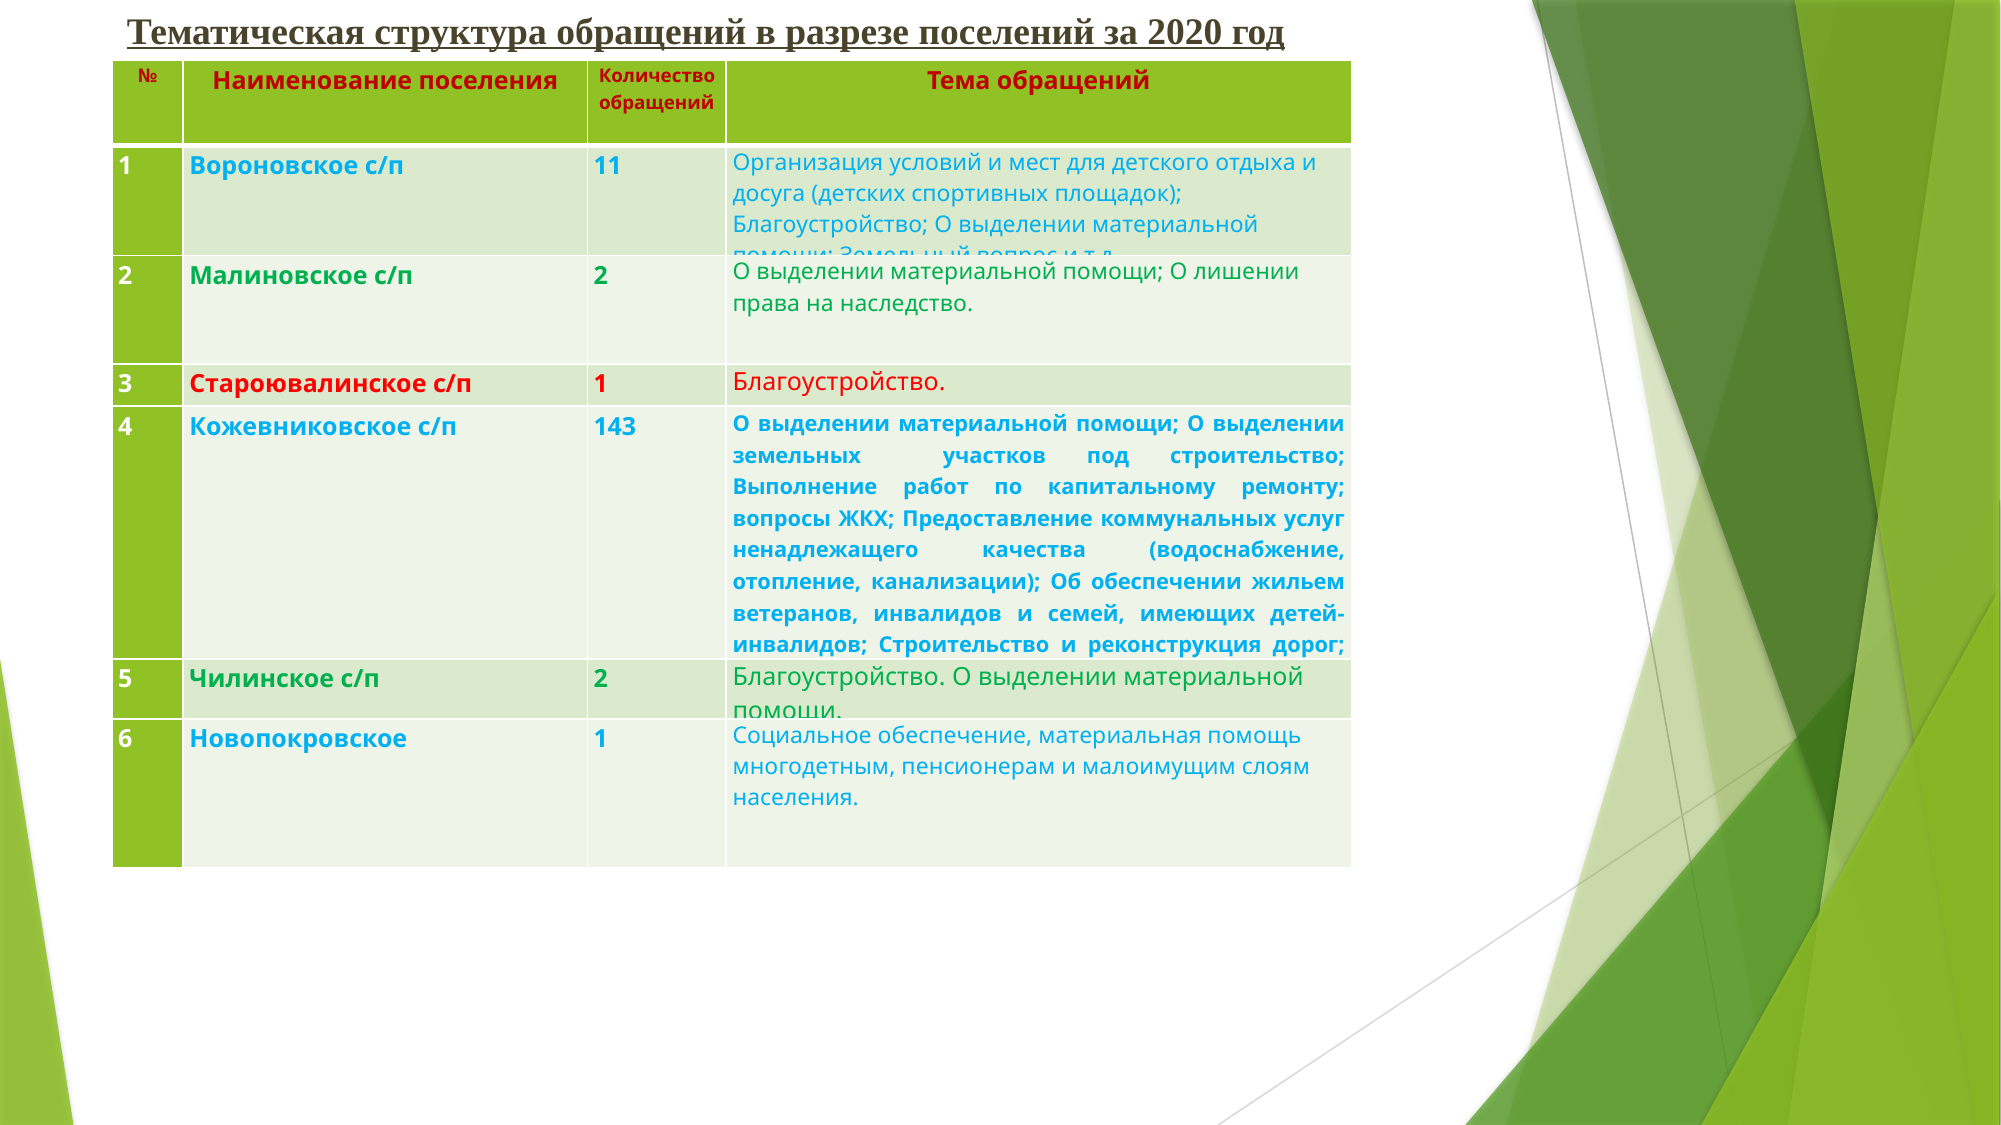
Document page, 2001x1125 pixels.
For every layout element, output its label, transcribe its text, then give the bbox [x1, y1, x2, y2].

table_cell Социальное обеспечение, материальная помощь многодетным, пенсионерам и малоимущим слоям населения. [727, 720, 1351, 867]
table_cell Малиновское с/п [184, 256, 587, 363]
table_header Количество обращений [588, 61, 725, 143]
table_header Наименование поселения [184, 61, 587, 143]
table_cell Благоустройство. [727, 365, 1351, 405]
table_cell 1 [588, 365, 725, 405]
table_cell 2 [588, 660, 725, 718]
table_cell Организация условий и мест для детского отдыха и досуга (детских спортивных площадок); Благоустройство; О выделении материальной помощи; Земельный вопрос и т.д. [727, 148, 1351, 255]
table_cell Новопокровское [184, 720, 587, 867]
table_header Тема обращений [727, 61, 1351, 143]
table_cell 5 [113, 660, 182, 718]
table_cell Вороновское с/п [184, 148, 587, 255]
table_cell Староювалинское с/п [184, 365, 587, 405]
table_cell 2 [588, 256, 725, 363]
table_cell 1 [588, 720, 725, 867]
table_header № [113, 61, 182, 143]
table_cell О выделении материальной помощи; О выделении земельных участков под строительство; Выполнение работ по капитальному ремонту; вопросы ЖКХ; Предоставление коммунальных услуг ненадлежащего качества (водоснабжение, отопление, канализации); Об обеспечении жильем ветеранов, инвалидов и семей, имеющих детей-инвалидов; Строительство и реконструкция дорог; Транспортное обеспечение и т.д. [727, 407, 1351, 658]
table_cell 6 [113, 720, 182, 867]
table_cell Кожевниковское с/п [184, 407, 587, 658]
table_cell 1 [113, 148, 182, 255]
table_cell О выделении материальной помощи; О лишении права на наследство. [727, 256, 1351, 363]
table_cell 3 [113, 365, 182, 405]
table_cell 11 [588, 148, 725, 255]
table_cell Благоустройство. О выделении материальной помощи. [727, 660, 1351, 718]
table_cell 4 [113, 407, 182, 658]
table_cell 143 [588, 407, 725, 658]
table_cell Чилинское с/п [184, 660, 587, 718]
text_box Тематическая структура обращений в разрезе поселений за 2020 год [112, 0, 1315, 60]
table_cell 2 [113, 256, 182, 363]
